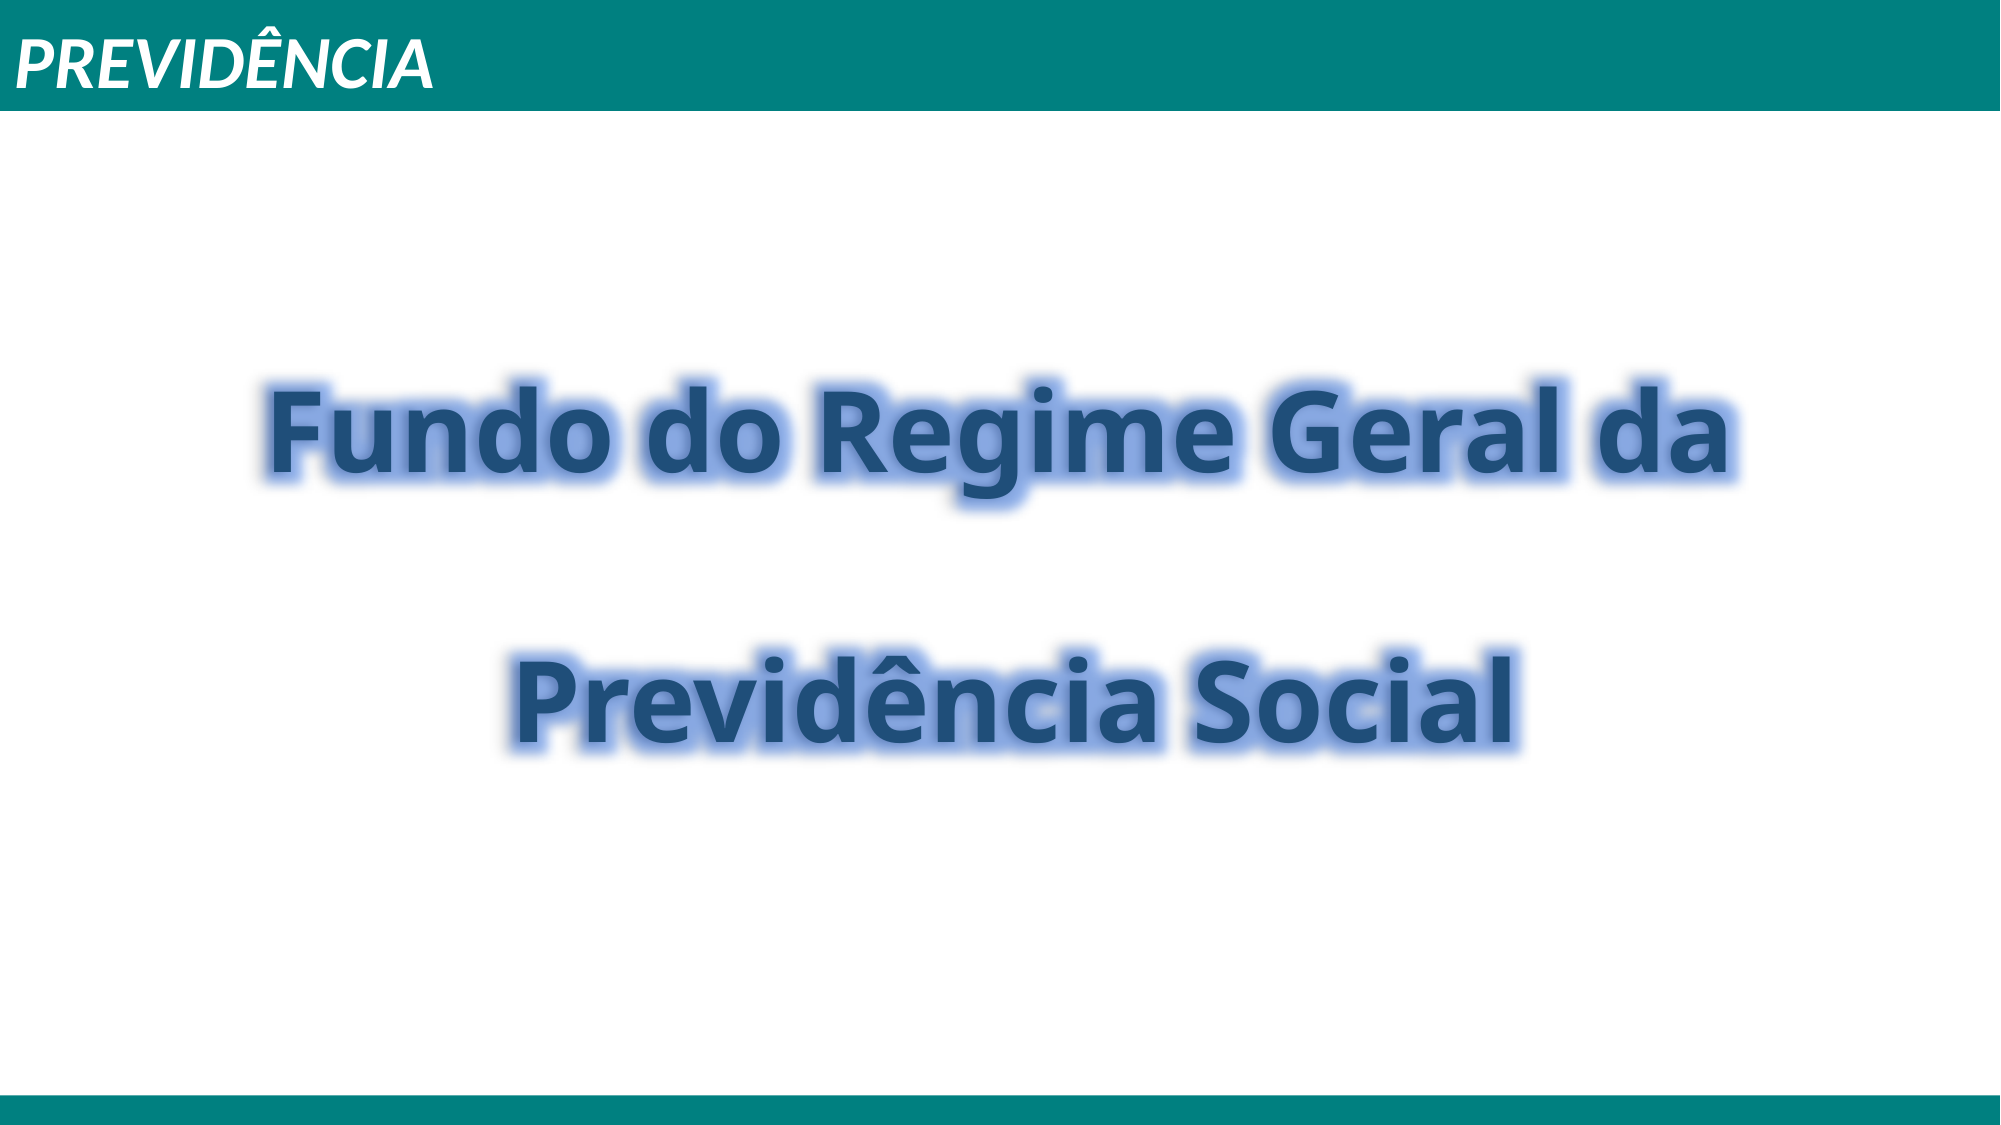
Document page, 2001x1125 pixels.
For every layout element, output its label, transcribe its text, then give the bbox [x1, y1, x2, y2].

text_box PREVIDÊNCIA [0, 0, 2000, 111]
text_box [0, 1095, 2000, 1125]
text_box Fundo do Regime Geral da Previdência Social [244, 339, 1756, 786]
